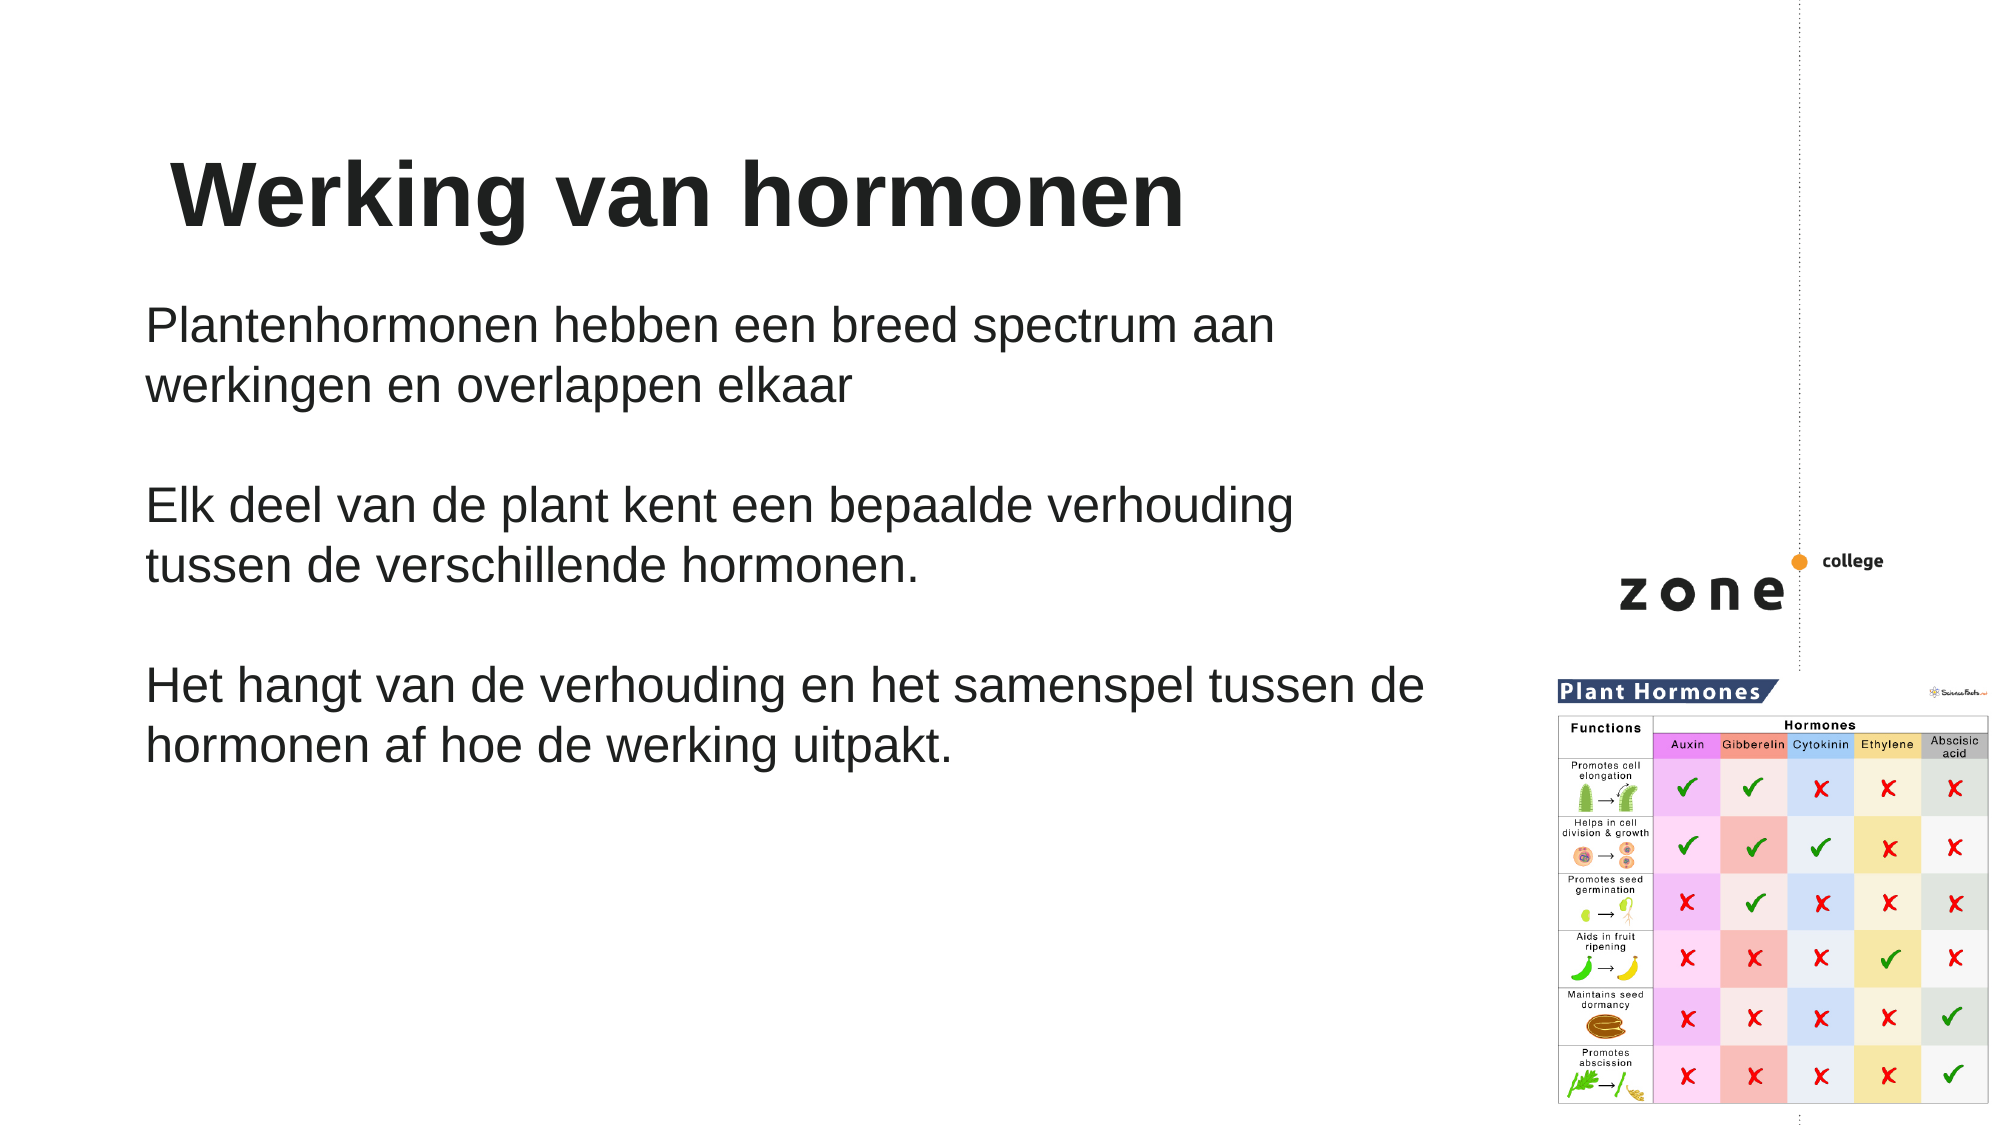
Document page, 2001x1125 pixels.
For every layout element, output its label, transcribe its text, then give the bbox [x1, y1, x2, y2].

picture [1545, 0, 2001, 1125]
list Plantenhormonen hebben een breed spectrum aan werkingen en overlappen elkaar Elk deel van de plant kent een bepaalde verhouding tussen de verschillende hormonen. Het hangt van de verhouding en het samenspel tussen de hormonen af hoe de werking uitpakt. [145, 292, 1445, 1070]
title Werking van hormonen [145, 147, 1647, 312]
